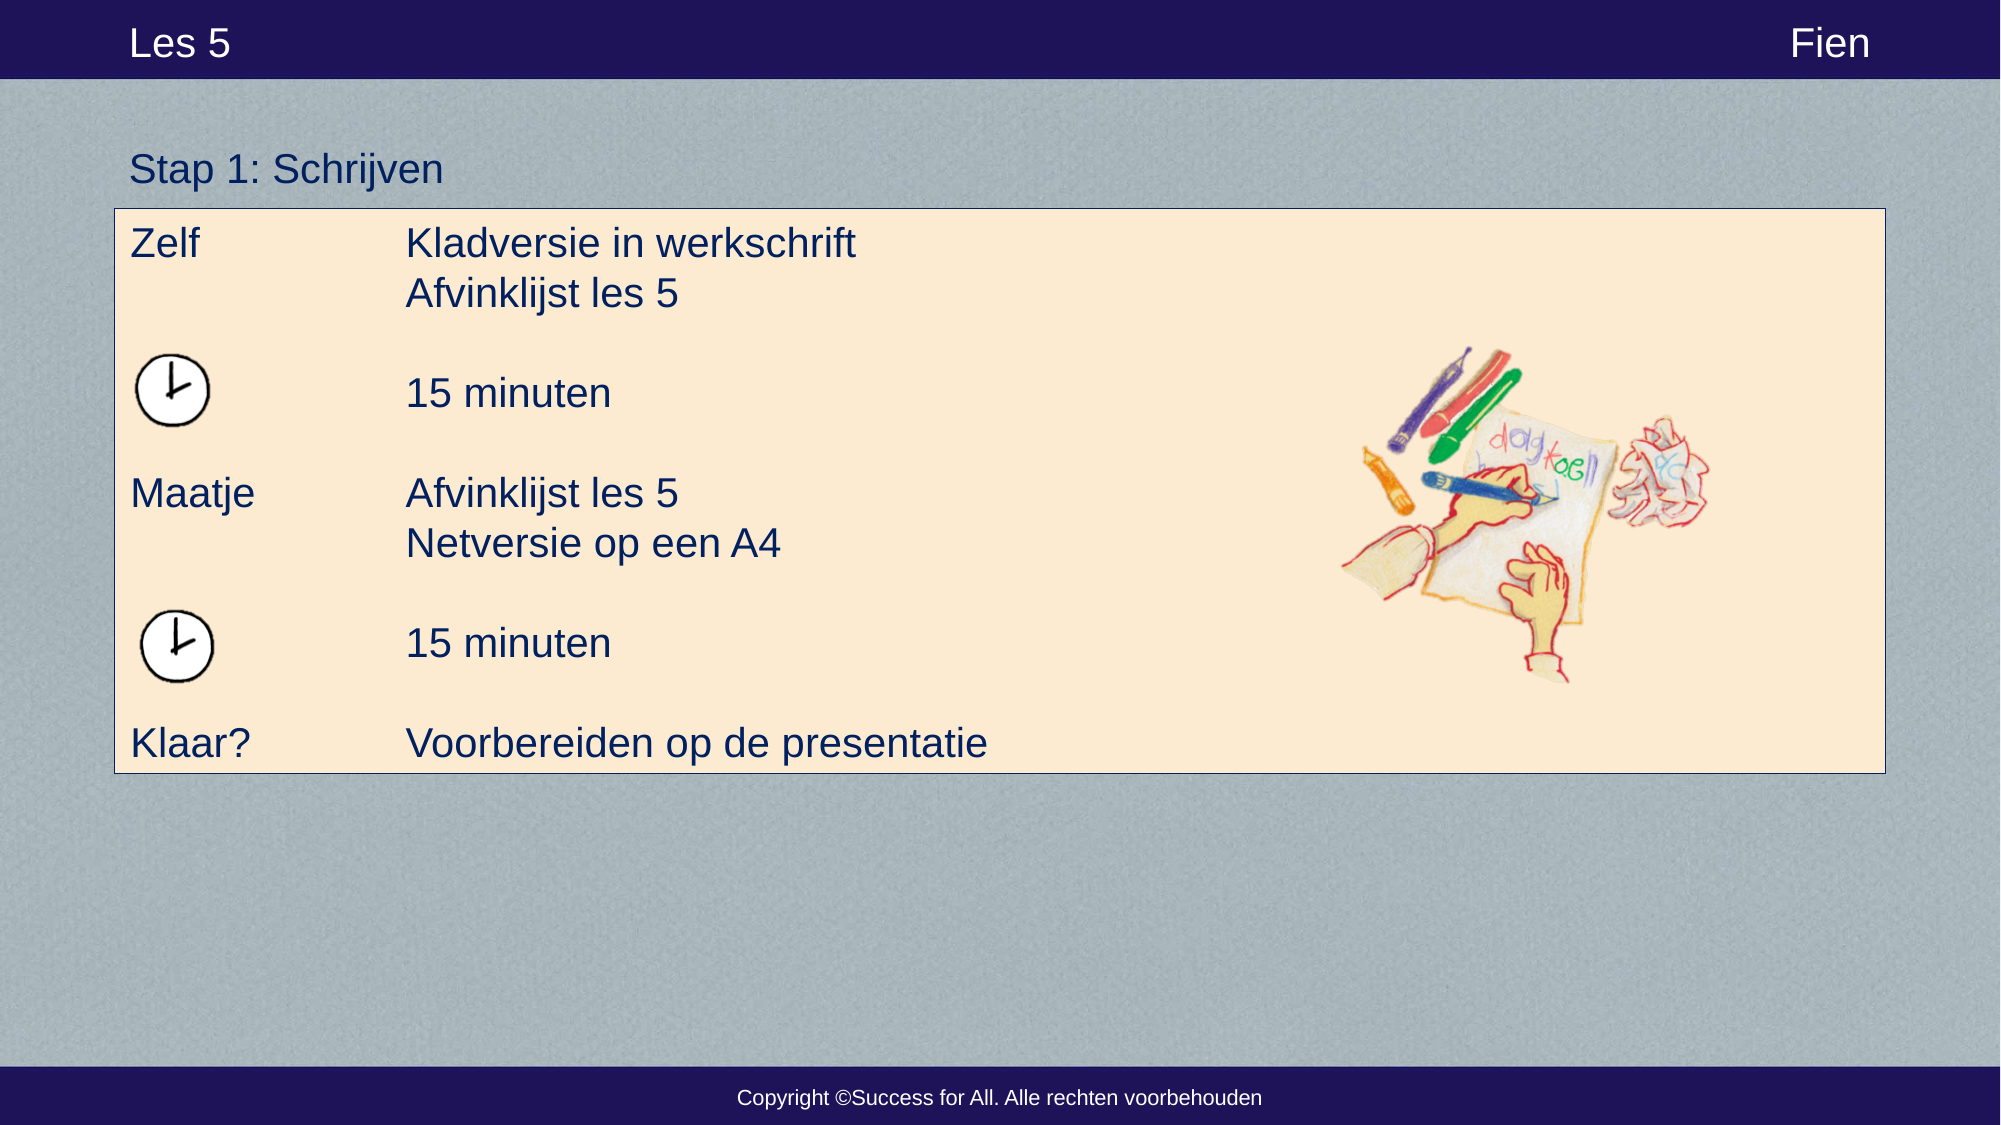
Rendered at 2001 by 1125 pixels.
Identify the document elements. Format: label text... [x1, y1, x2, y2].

text_box Stap 1: Schrijven [114, 134, 907, 200]
text_box Les 5 [114, 8, 354, 73]
text_box Zelf Kladversie in werkschrift Afvinklijst les 5 15 minuten Maatje Afvinklijst les 5 Netversie op een A4 15 minuten Klaar? Voorbereiden op de presentatie [114, 208, 1886, 774]
text_box Fien [999, 8, 1886, 73]
picture [0, 0, 2001, 1125]
text_box Copyright ©Success for All. Alle rechten voorbehouden [0, 1076, 2000, 1125]
